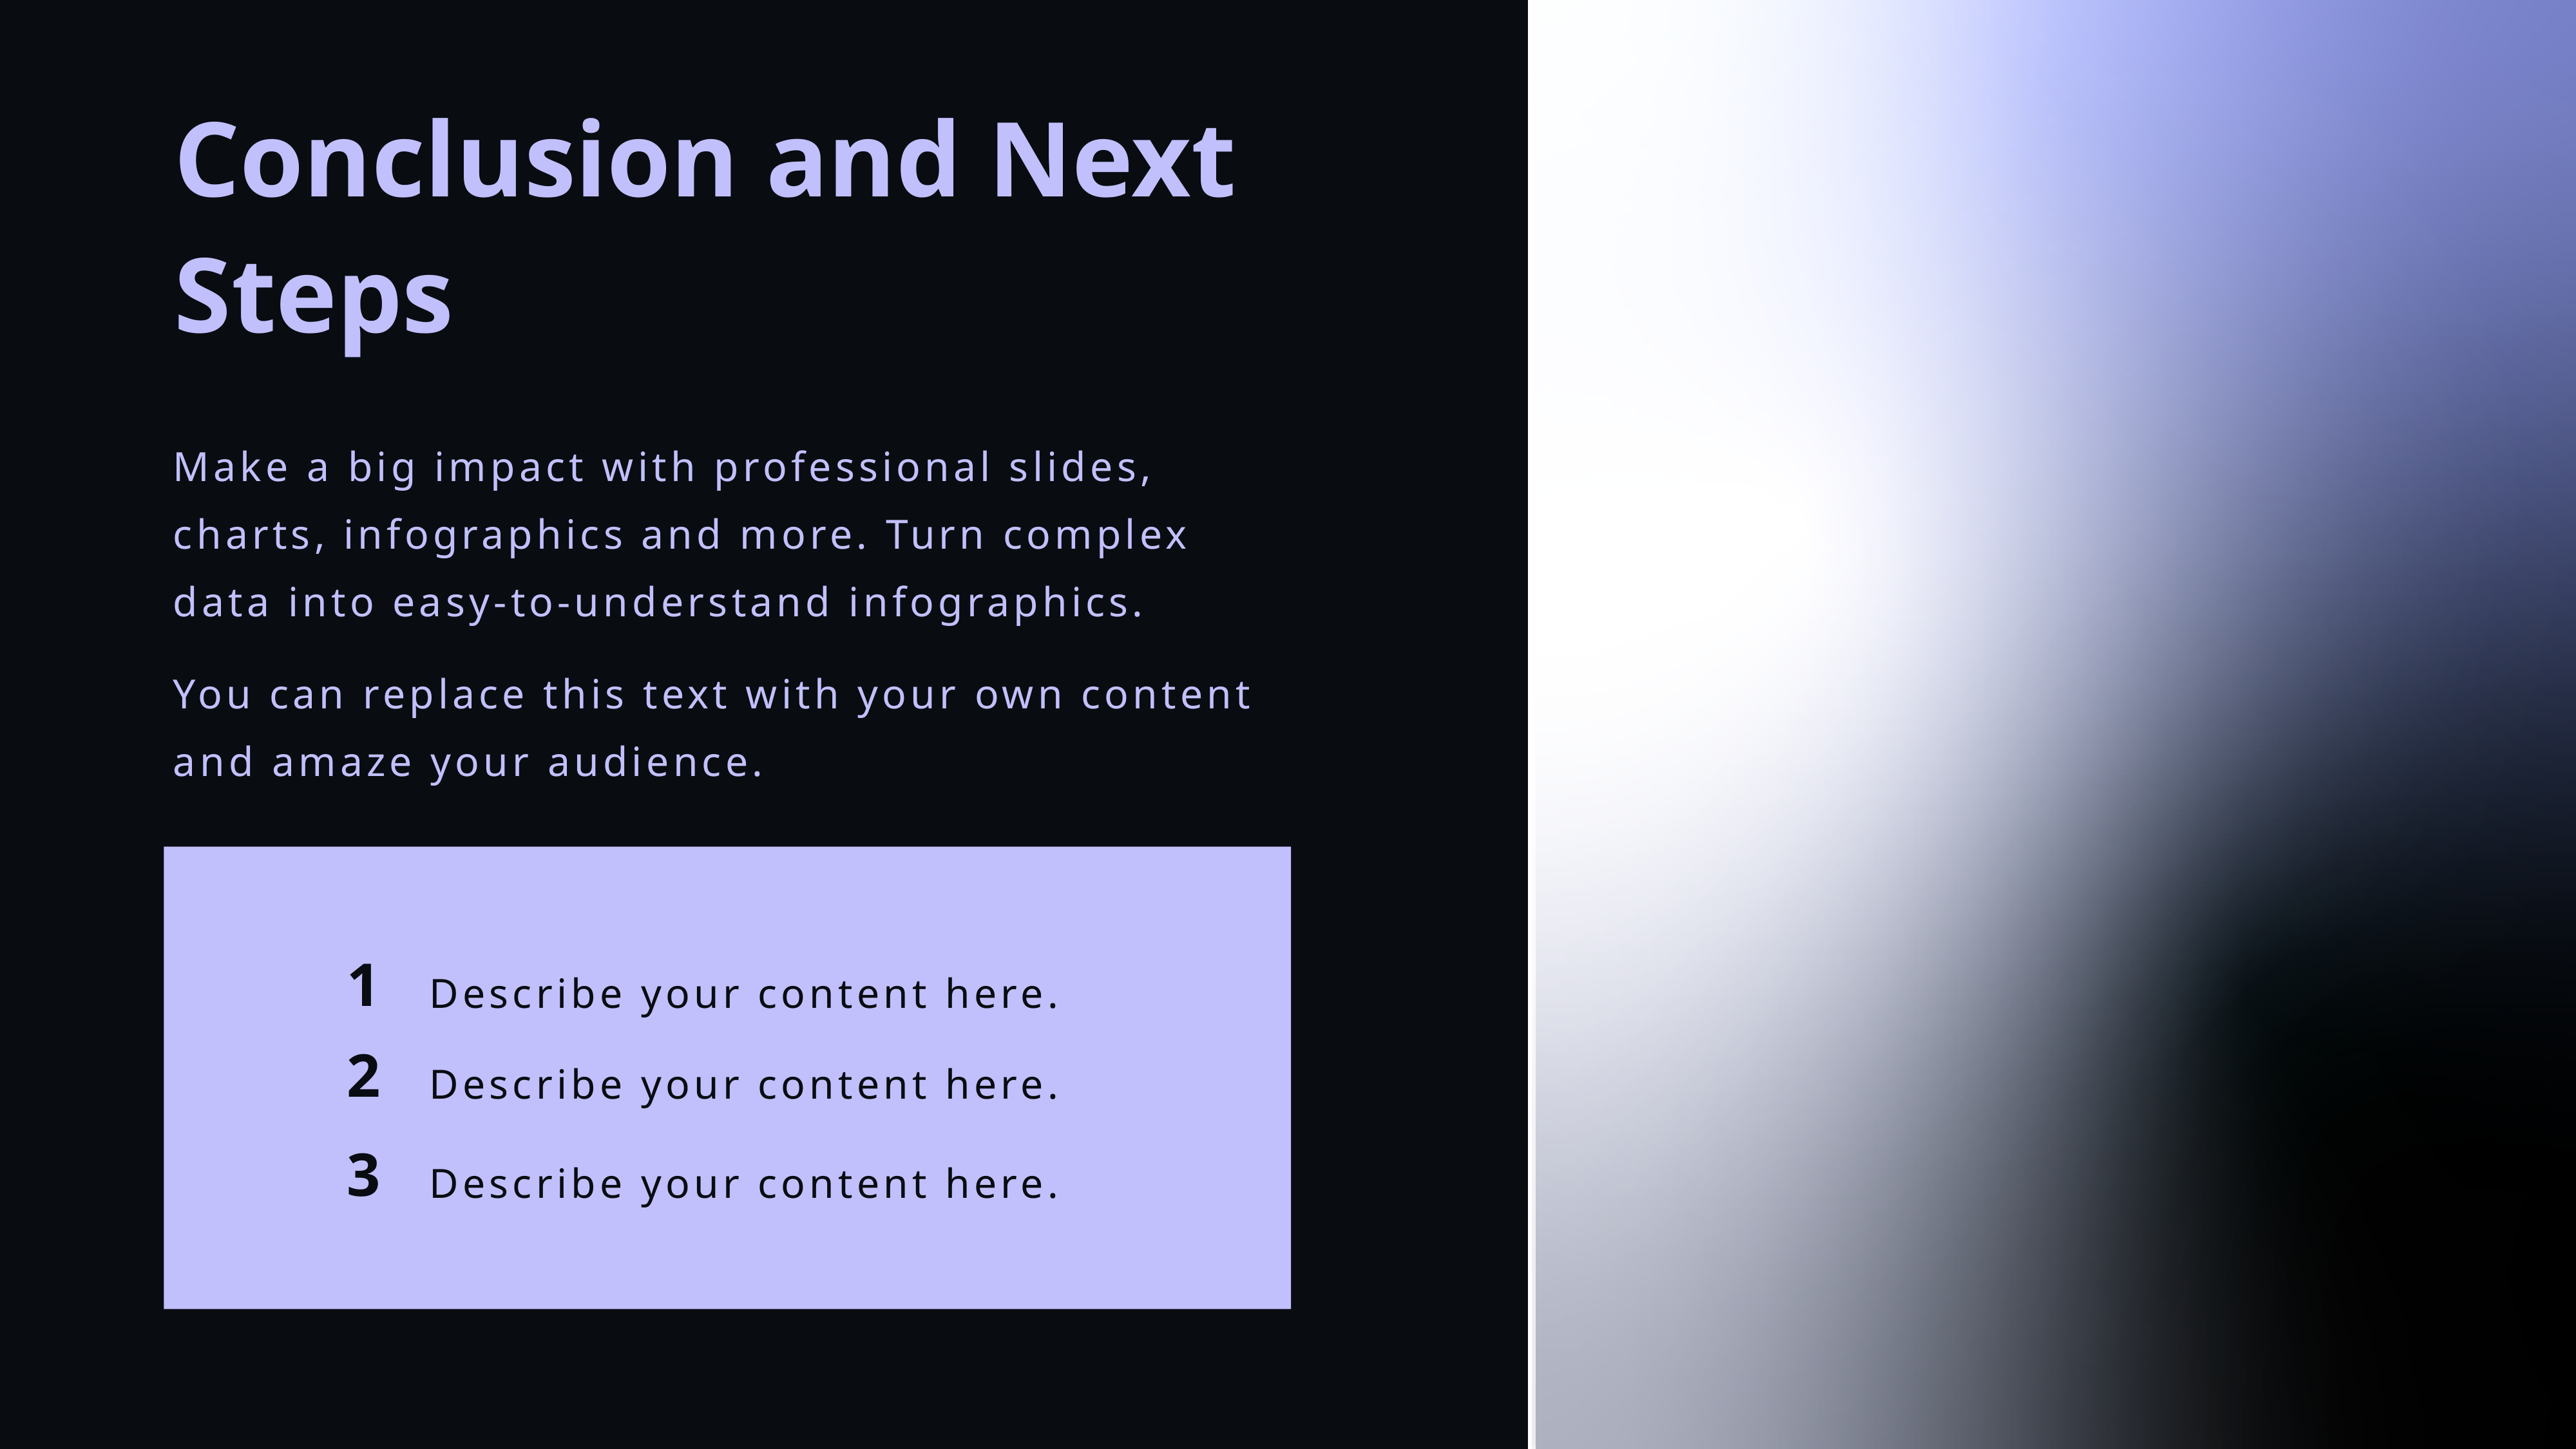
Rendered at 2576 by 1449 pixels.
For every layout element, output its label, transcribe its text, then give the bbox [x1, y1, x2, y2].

text_box 3 [338, 1125, 405, 1213]
text_box [163, 846, 1292, 1310]
text_box 1 [338, 935, 405, 1023]
text_box 2 [338, 1026, 405, 1114]
text_box Describe your content here. [419, 943, 1118, 1021]
text_box Describe your content here. [419, 1133, 1118, 1211]
picture [1296, 0, 2576, 1449]
text_box Conclusion and Next Steps [164, 76, 1288, 359]
text_box Describe your content here. [419, 1034, 1118, 1112]
text_box Make a big impact with professional slides, charts, infographics and more. Turn complex data into easy-to-understand infographics. You can replace this text with your own content and amaze your audience. [164, 417, 1292, 789]
